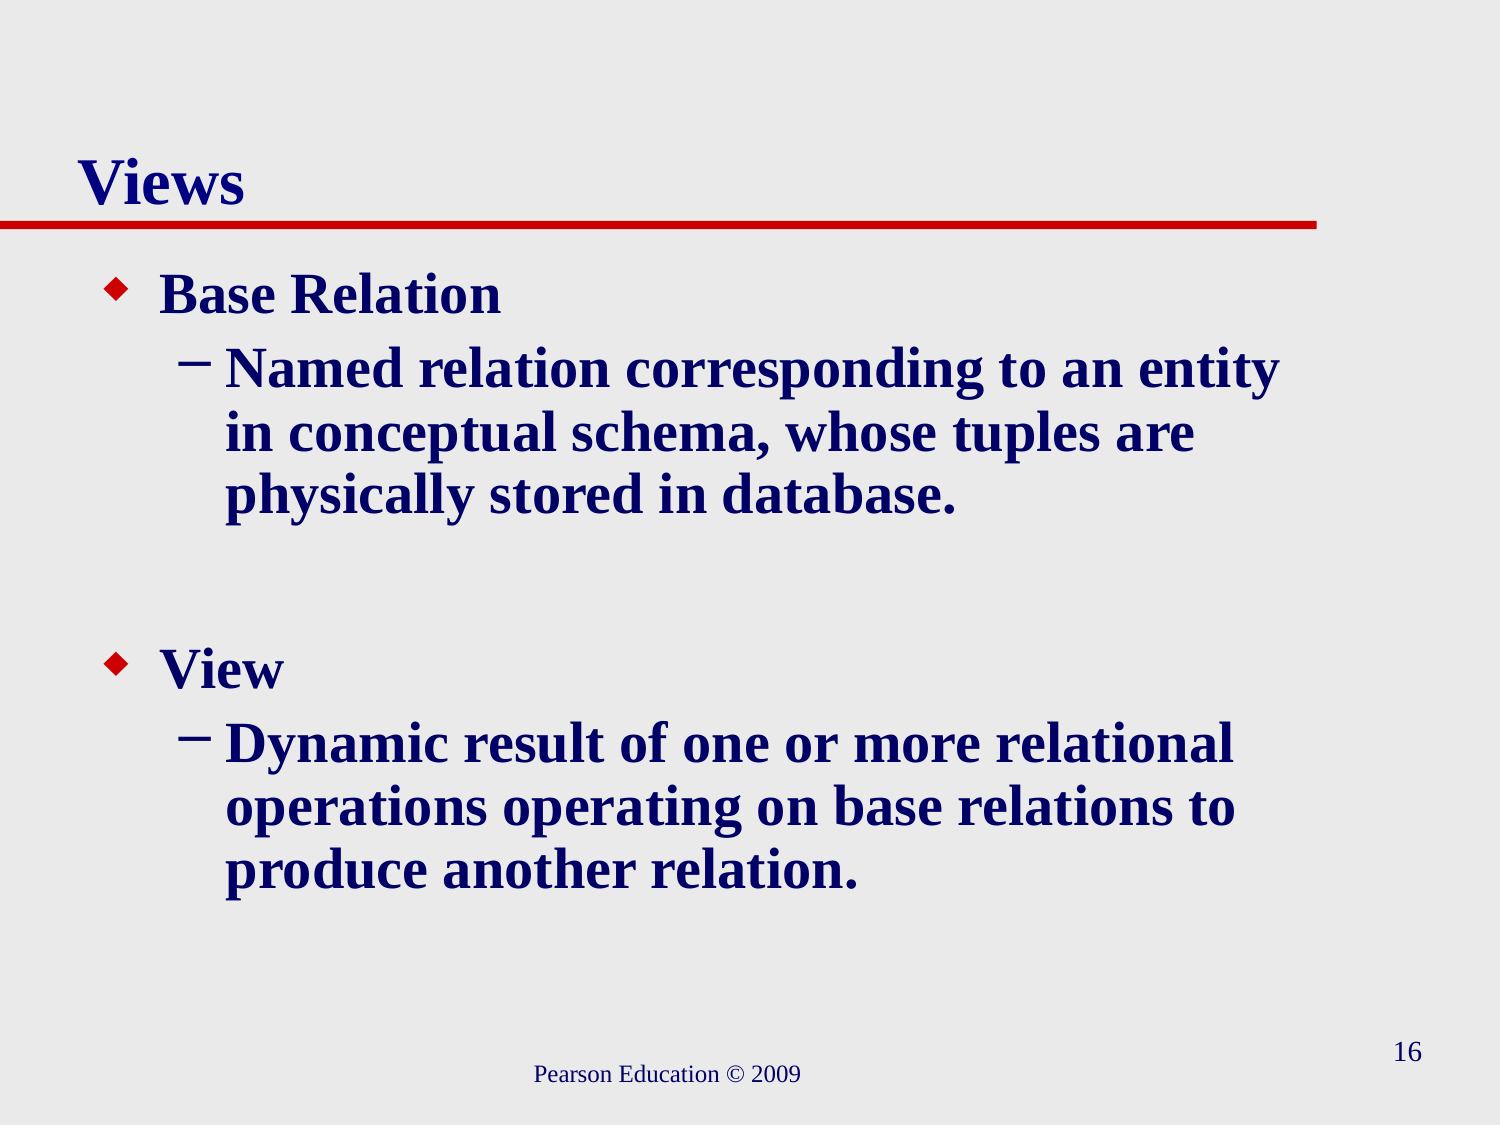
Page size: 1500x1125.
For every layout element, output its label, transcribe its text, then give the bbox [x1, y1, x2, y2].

title Views [62, 43, 1338, 226]
text_box Pearson Education © 2009 [512, 1050, 1038, 1095]
slide_number 16 [1125, 1012, 1438, 1088]
list Base Relation Named relation corresponding to an entity in conceptual schema, whose tuples are physically stored in database. View Dynamic result of one or more relational operations operating on base relations to produce another relation. [88, 255, 1357, 931]
